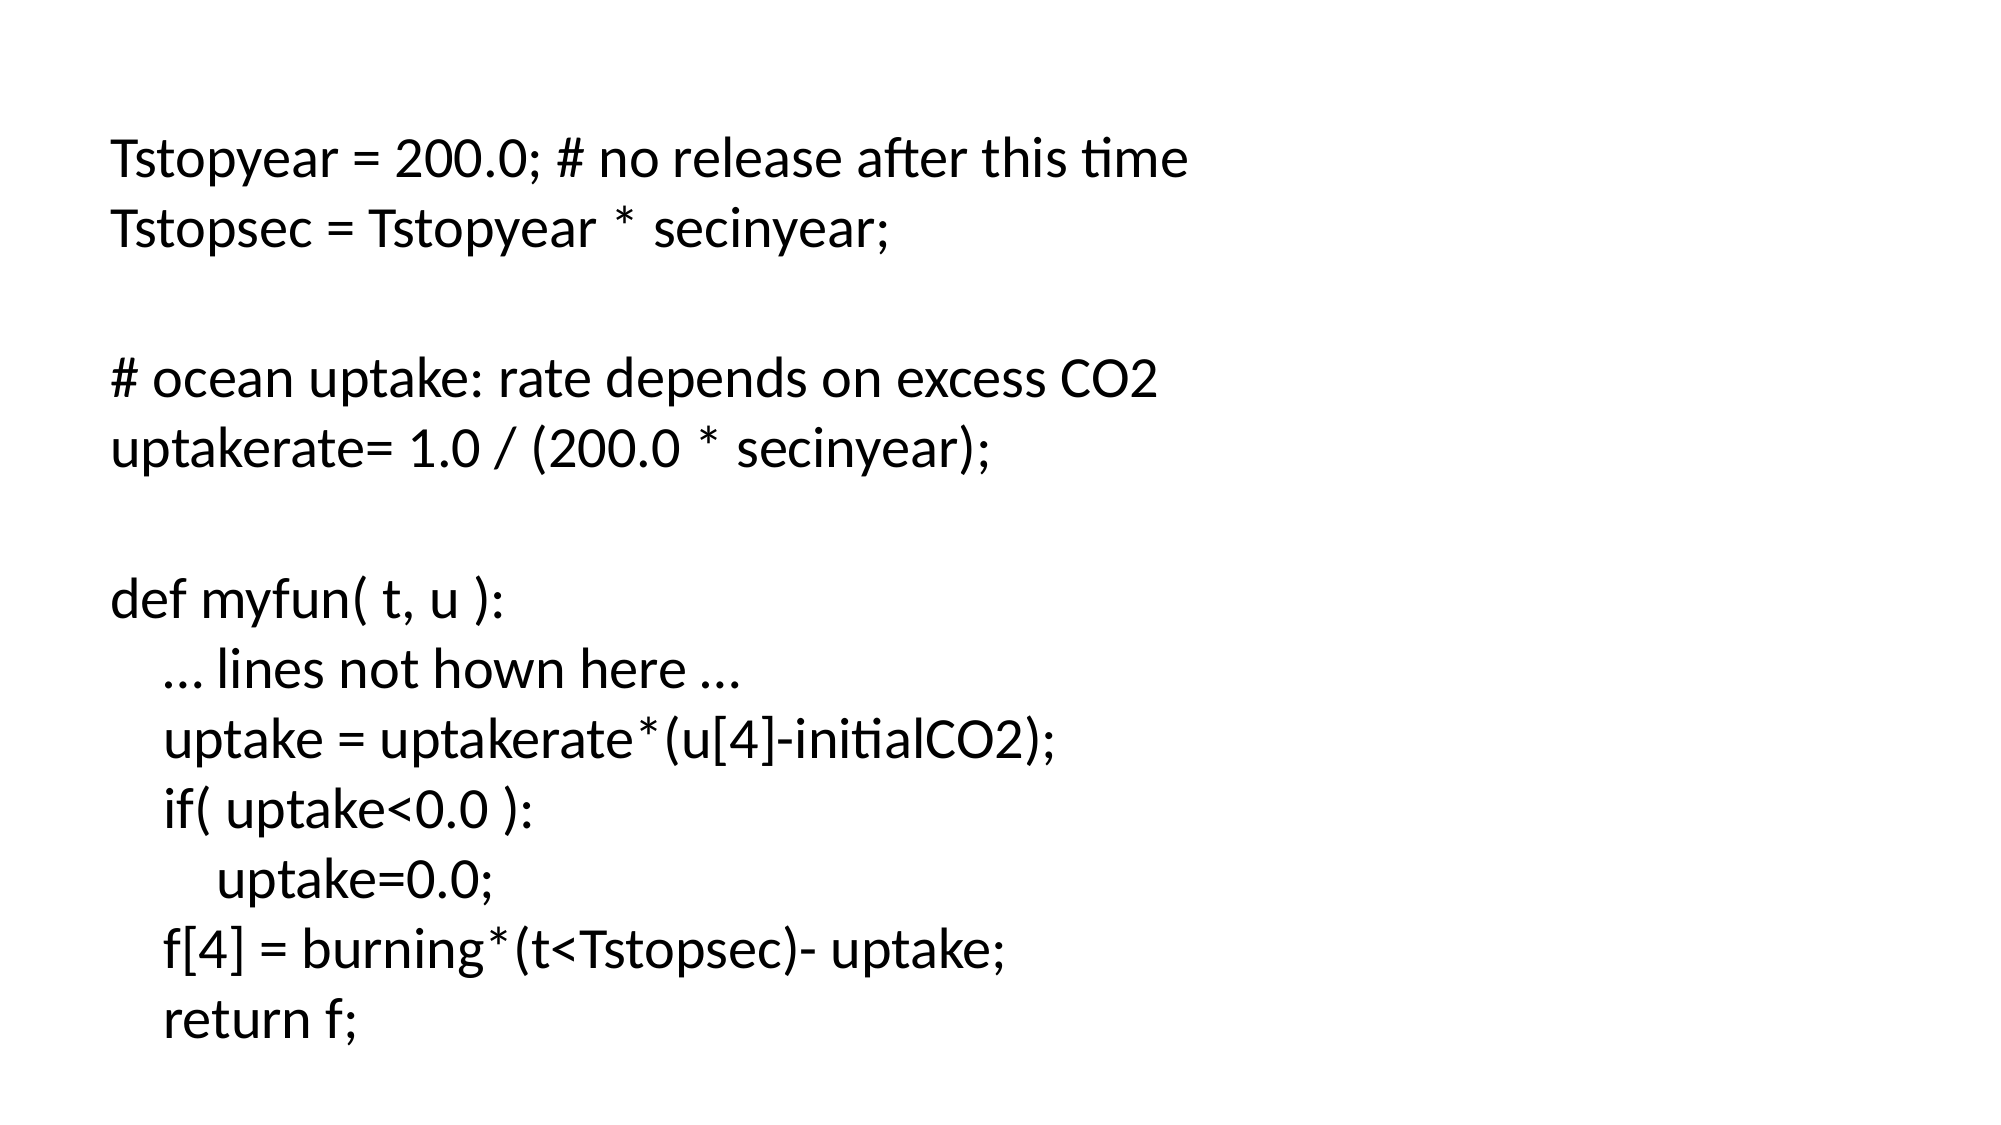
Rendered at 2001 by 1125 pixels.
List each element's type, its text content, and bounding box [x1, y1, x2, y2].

text_box # ocean uptake: rate depends on excess CO2 uptakerate= 1.0 / (200.0 * secinyear); [95, 332, 1471, 487]
text_box Tstopyear = 200.0; # no release after this time Tstopsec = Tstopyear * secinyear; [95, 111, 1777, 267]
text_box def myfun( t, u ): … lines not hown here … uptake = uptakerate*(u[4]-initialCO2); if( uptake<0.0 ): uptake=0.0; f[4] = burning*(t<Tstopsec)- uptake; return f; [95, 552, 1812, 1058]
